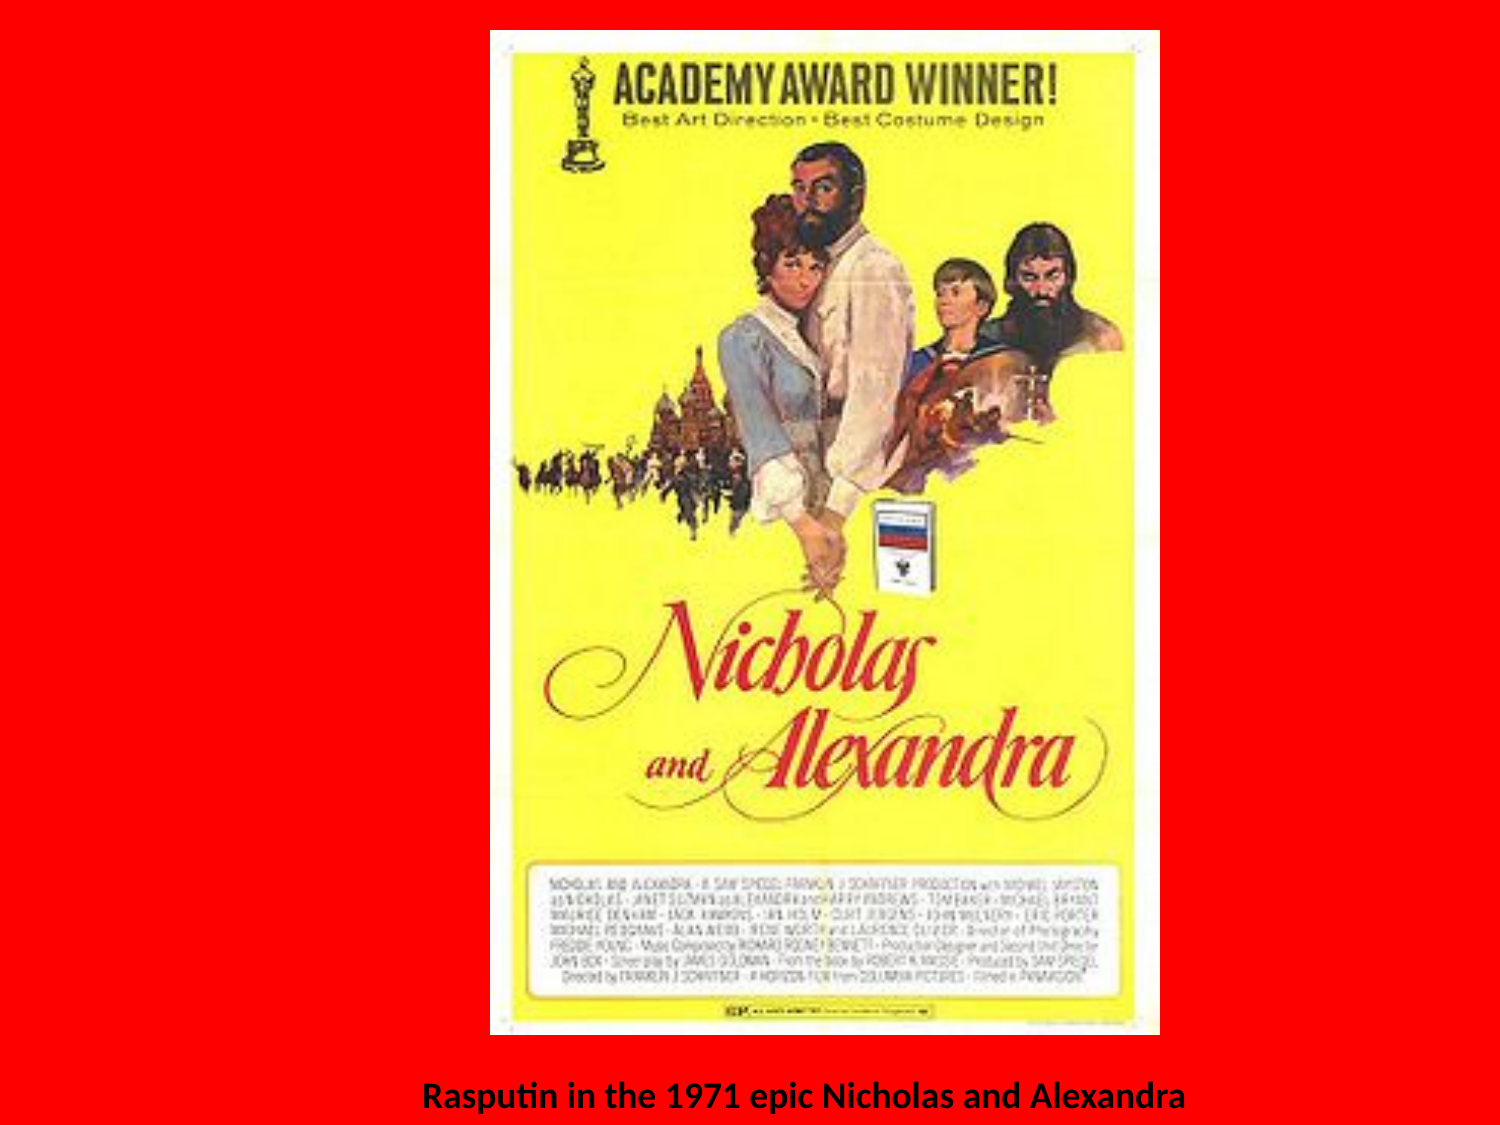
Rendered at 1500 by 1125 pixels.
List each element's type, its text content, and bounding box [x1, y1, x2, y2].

picture [489, 30, 1160, 1036]
text_box Rasputin in the 1971 epic Nicholas and Alexandra [407, 1018, 1500, 1124]
